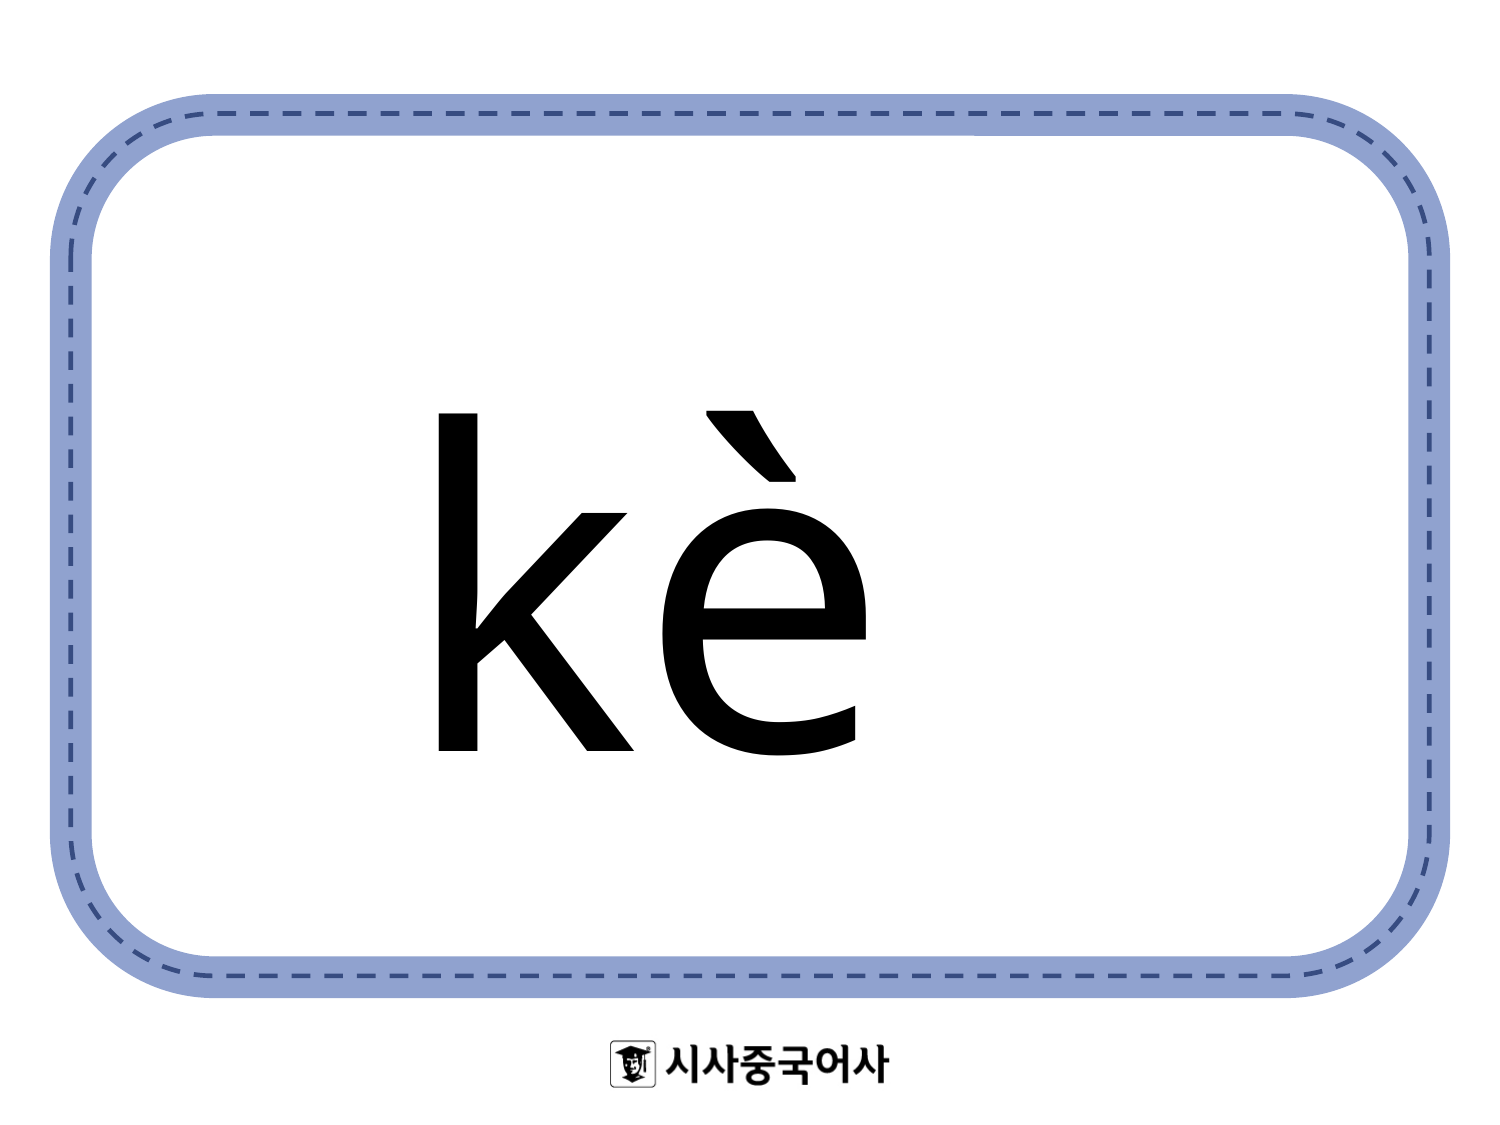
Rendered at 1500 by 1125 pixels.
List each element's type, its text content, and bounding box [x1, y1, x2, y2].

picture [602, 1034, 898, 1094]
text_box kè [145, 207, 1354, 870]
